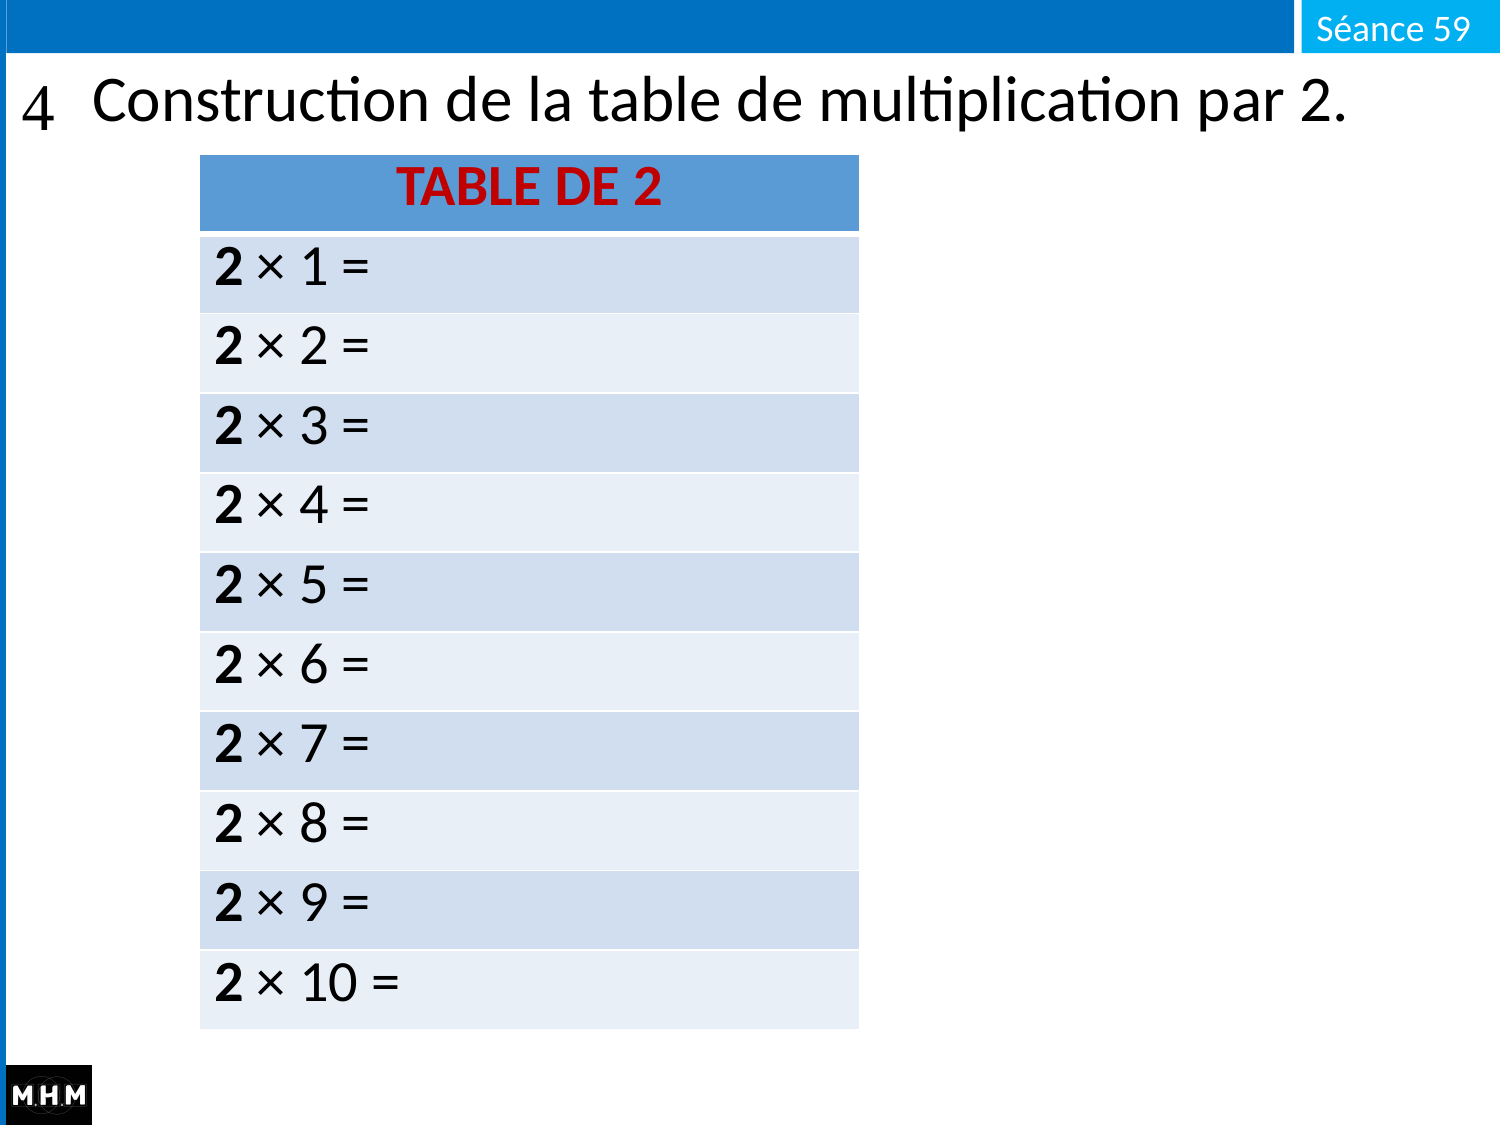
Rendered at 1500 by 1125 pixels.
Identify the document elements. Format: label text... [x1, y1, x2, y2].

picture [6, 1065, 92, 1125]
table_cell 2 × 2 = [200, 314, 859, 392]
table_cell 2 × 1 = [200, 237, 859, 313]
table_cell 2 × 6 = [200, 633, 859, 710]
table_header TABLE DE 2 [200, 155, 859, 231]
table_cell 2 × 4 = [200, 474, 859, 551]
table_cell 2 × 10 = [200, 951, 859, 1029]
table_cell 2 × 5 = [200, 553, 859, 631]
table_cell 2 × 7 = [200, 712, 859, 790]
table_cell 2 × 3 = [200, 394, 859, 472]
table_cell 2 × 8 = [200, 792, 859, 870]
table_cell 2 × 9 = [200, 871, 859, 949]
title Construction de la table de multiplication par 2. [77, 57, 1470, 144]
